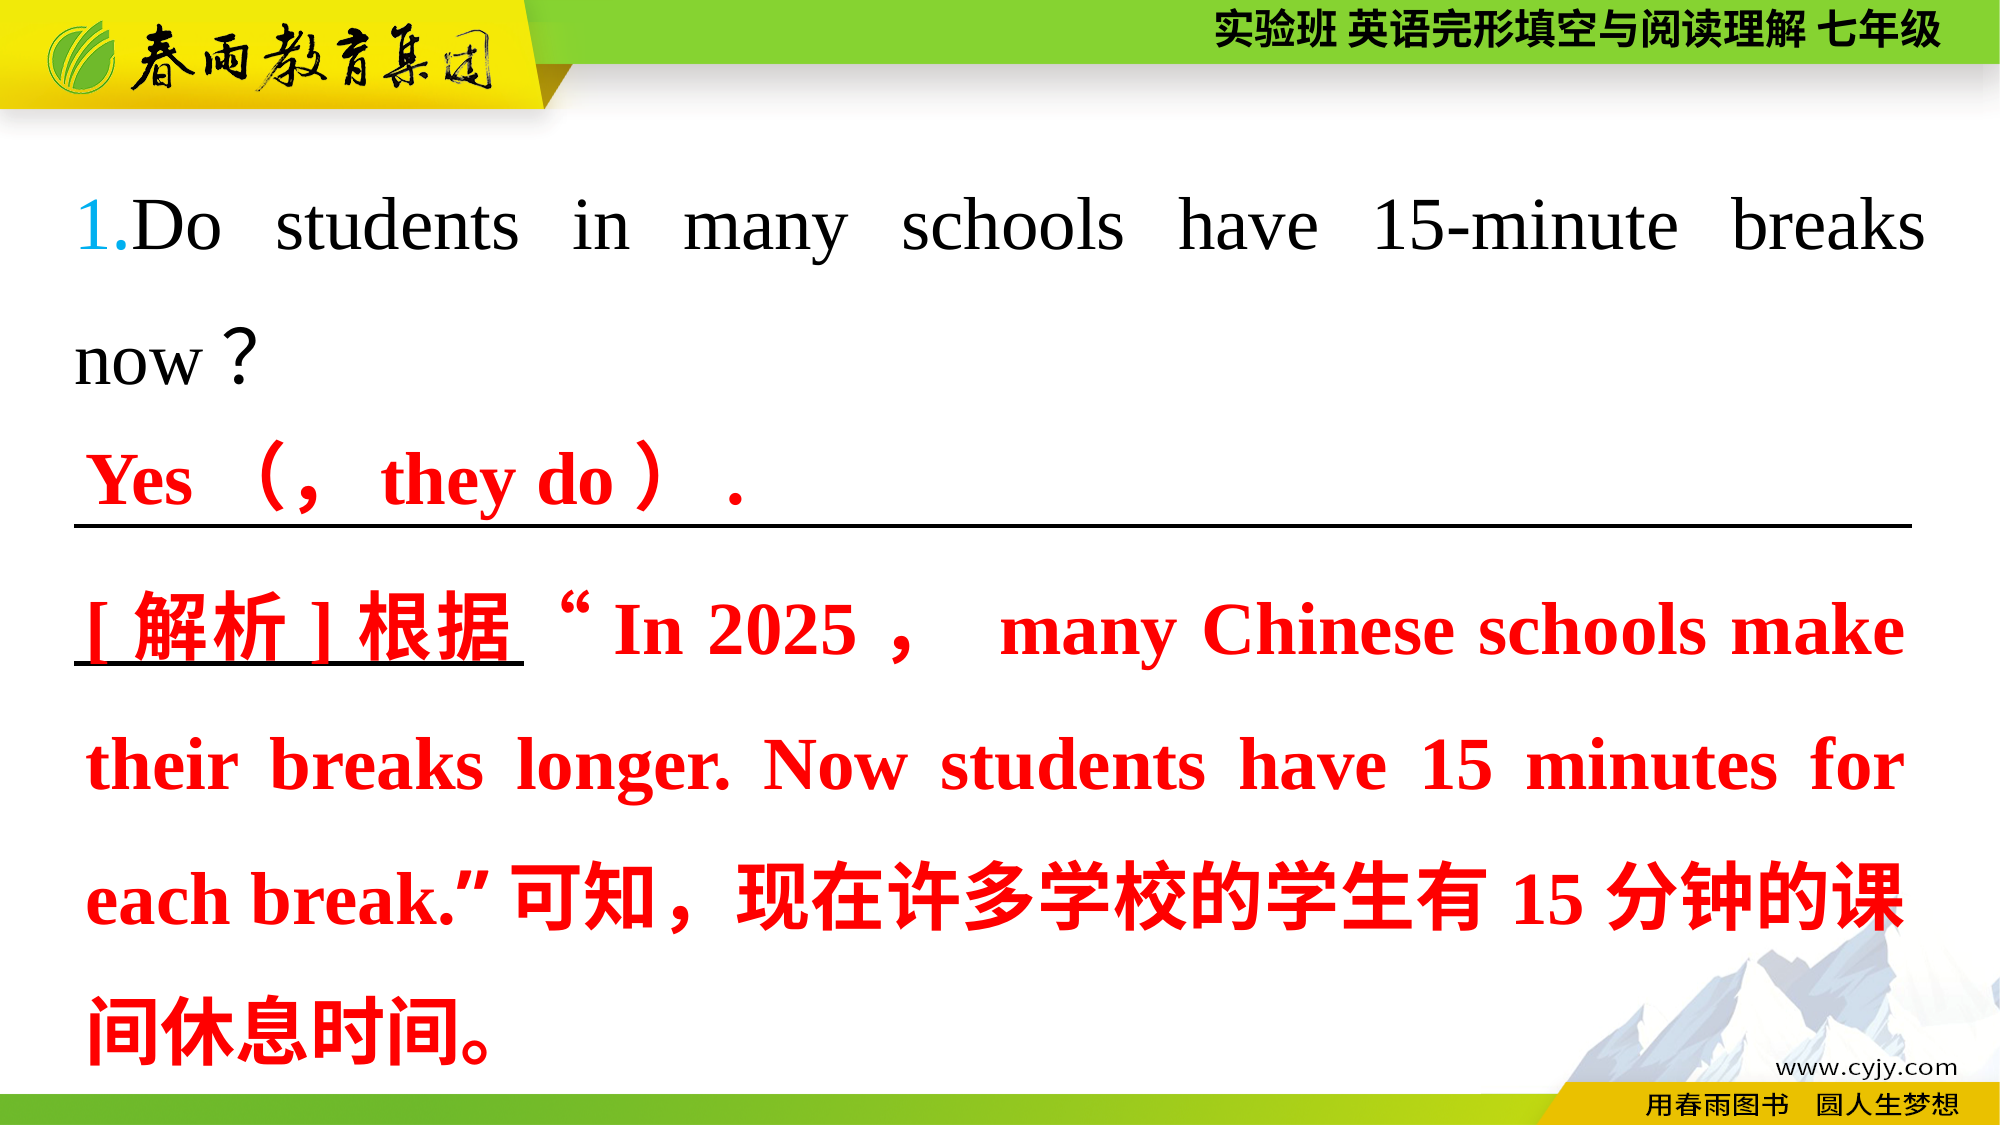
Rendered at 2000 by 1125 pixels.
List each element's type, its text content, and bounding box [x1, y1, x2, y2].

text_box [解析]根据“In 2025， many Chinese schools make their breaks longer. Now students have 15 minutes for each break.”可知，现在许多学校的学生有15分钟的课间休息时间。 [70, 527, 1922, 1082]
text_box Yes（，they do）. [70, 376, 1922, 527]
list 1.Do students in many schools have 15-minute breaks now？ _________________________________________________ [59, 122, 1944, 530]
picture [0, 0, 2000, 1125]
